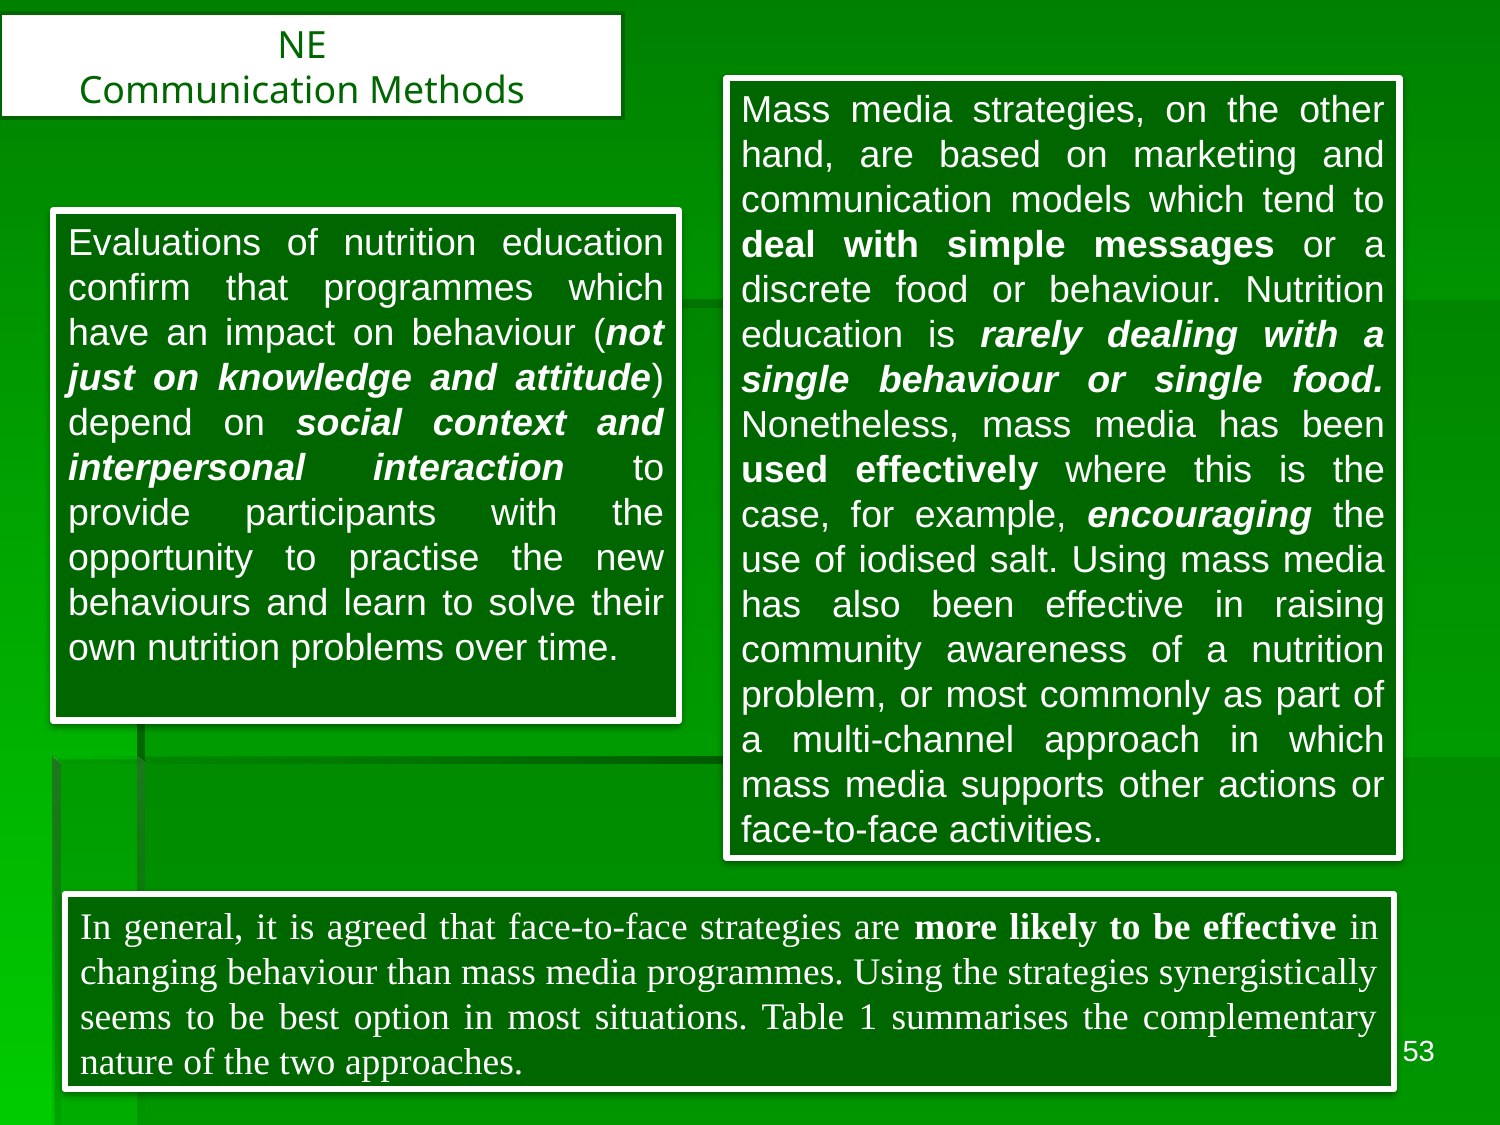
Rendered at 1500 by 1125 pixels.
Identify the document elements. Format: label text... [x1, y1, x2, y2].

text_box NE Communication Methods [0, 11, 625, 120]
text_box Evaluations of nutrition education confirm that programmes which have an impact on behaviour (not just on knowledge and attitude) depend on social context and interpersonal interaction to provide participants with the opportunity to practise the new behaviours and learn to solve their own nutrition problems over time. [50, 207, 682, 724]
text_box Mass media strategies, on the other hand, are based on marketing and communication models which tend to deal with simple messages or a discrete food or behaviour. Nutrition education is rarely dealing with a single behaviour or single food. Nonetheless, mass media has been used effectively where this is the case, for example, encouraging the use of iodised salt. Using mass media has also been effective in raising community awareness of a nutrition problem, or most commonly as part of a multi-channel approach in which mass media supports other actions or face-to-face activities. [723, 75, 1403, 861]
slide_number 53 [1137, 1024, 1451, 1103]
text_box In general, it is agreed that face-to-face strategies are more likely to be effective in changing behaviour than mass media programmes. Using the strategies synergistically seems to be best option in most situations. Table 1 summarises the complementary nature of the two approaches. [62, 891, 1397, 1092]
